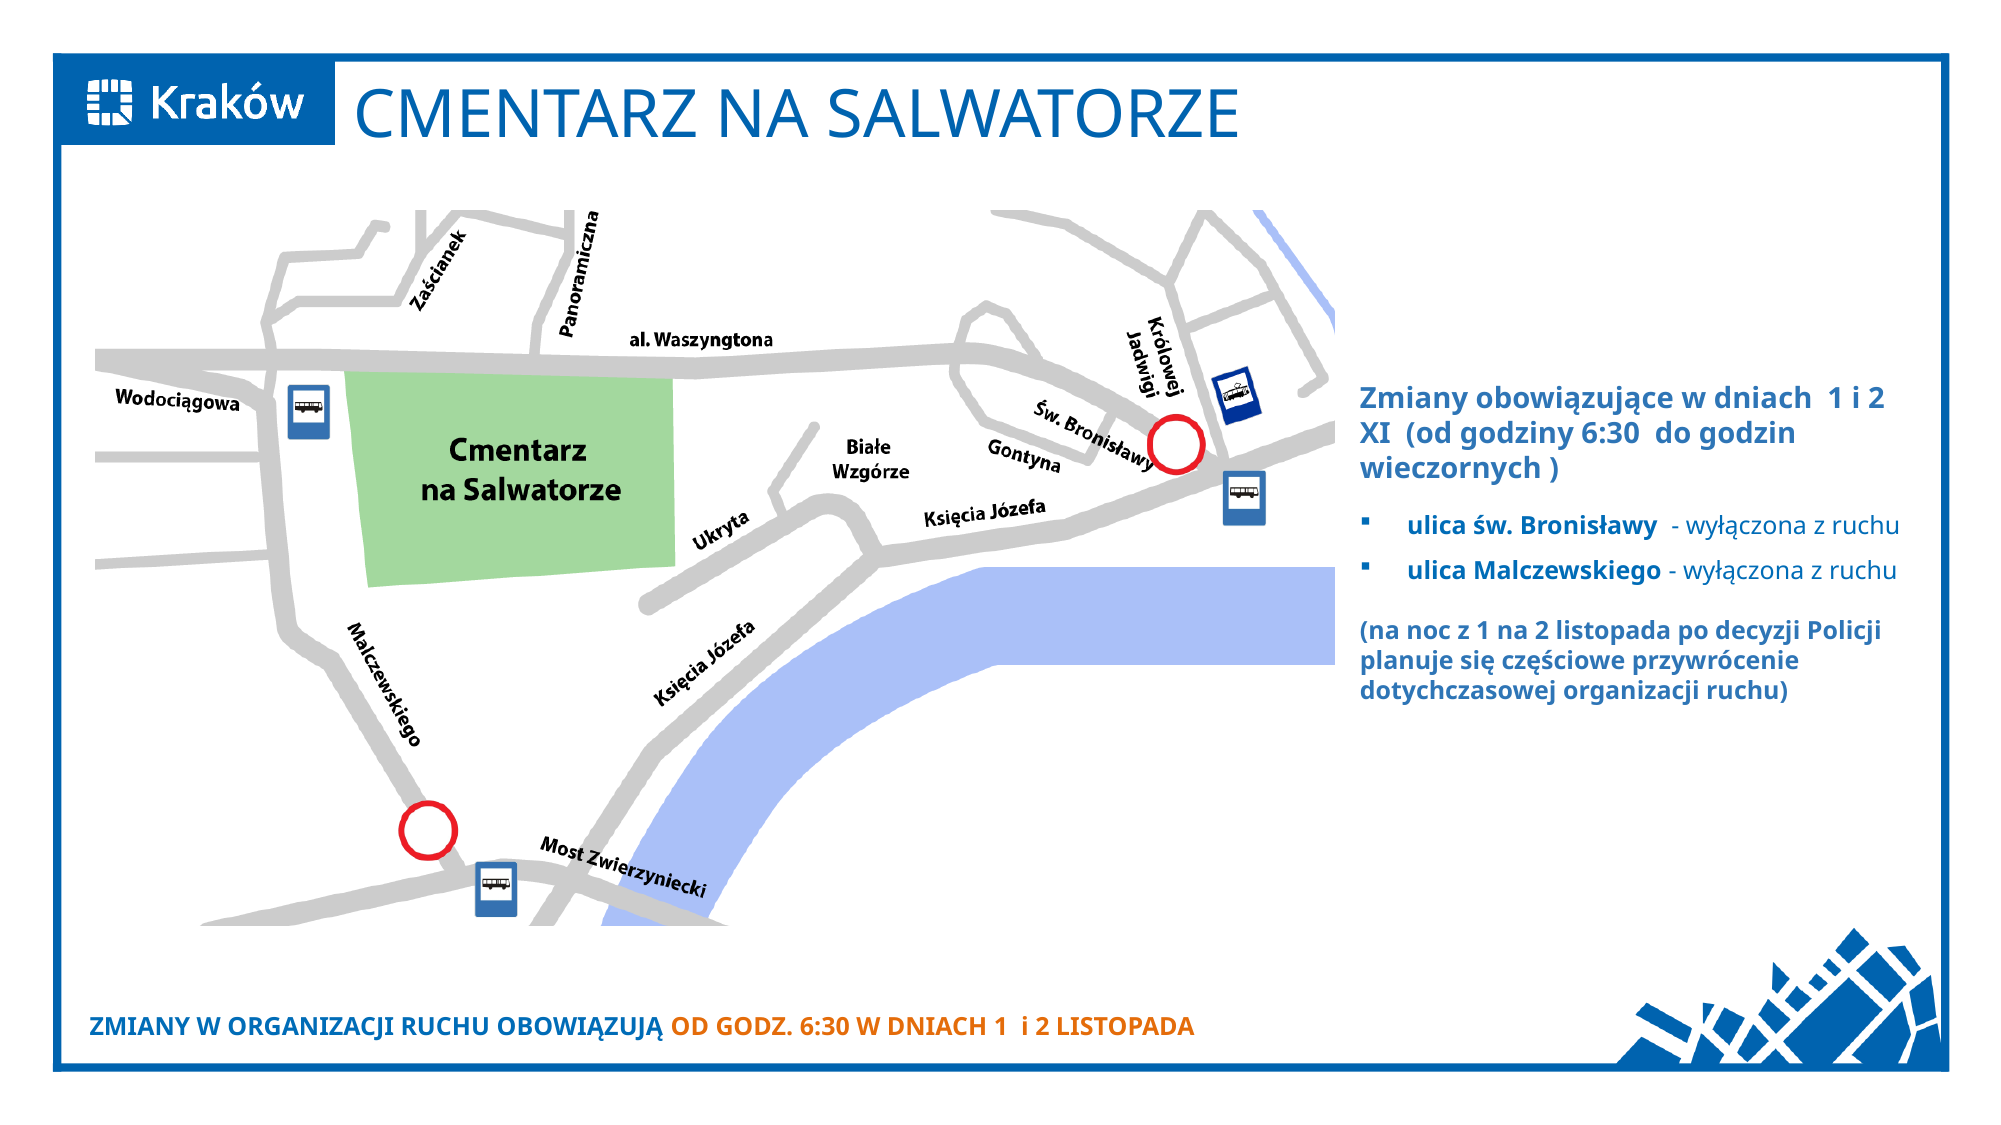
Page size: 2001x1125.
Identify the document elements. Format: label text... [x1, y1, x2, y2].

text_box Zmiany obowiązujące w dniach 1 i 2 XI (od godziny 6:30 do godzin wieczornych ) ulica św. Bronisławy - wyłączona z ruchu ulica Malczewskiego - wyłączona z ruchu (na noc z 1 na 2 listopada po decyzji Policji planuje się częściowe przywrócenie dotychczasowej organizacji ruchu) [1345, 372, 1926, 742]
title CMENTARZ NA SALWATORZE [338, 55, 1949, 177]
picture [95, 210, 1335, 926]
picture [1610, 925, 1941, 1063]
text_box ZMIANY W ORGANIZACJI RUCHU OBOWIĄZUJĄ OD GODZ. 6:30 W DNIACH 1 i 2 LISTOPADA [74, 1002, 1625, 1048]
picture [56, 59, 335, 145]
